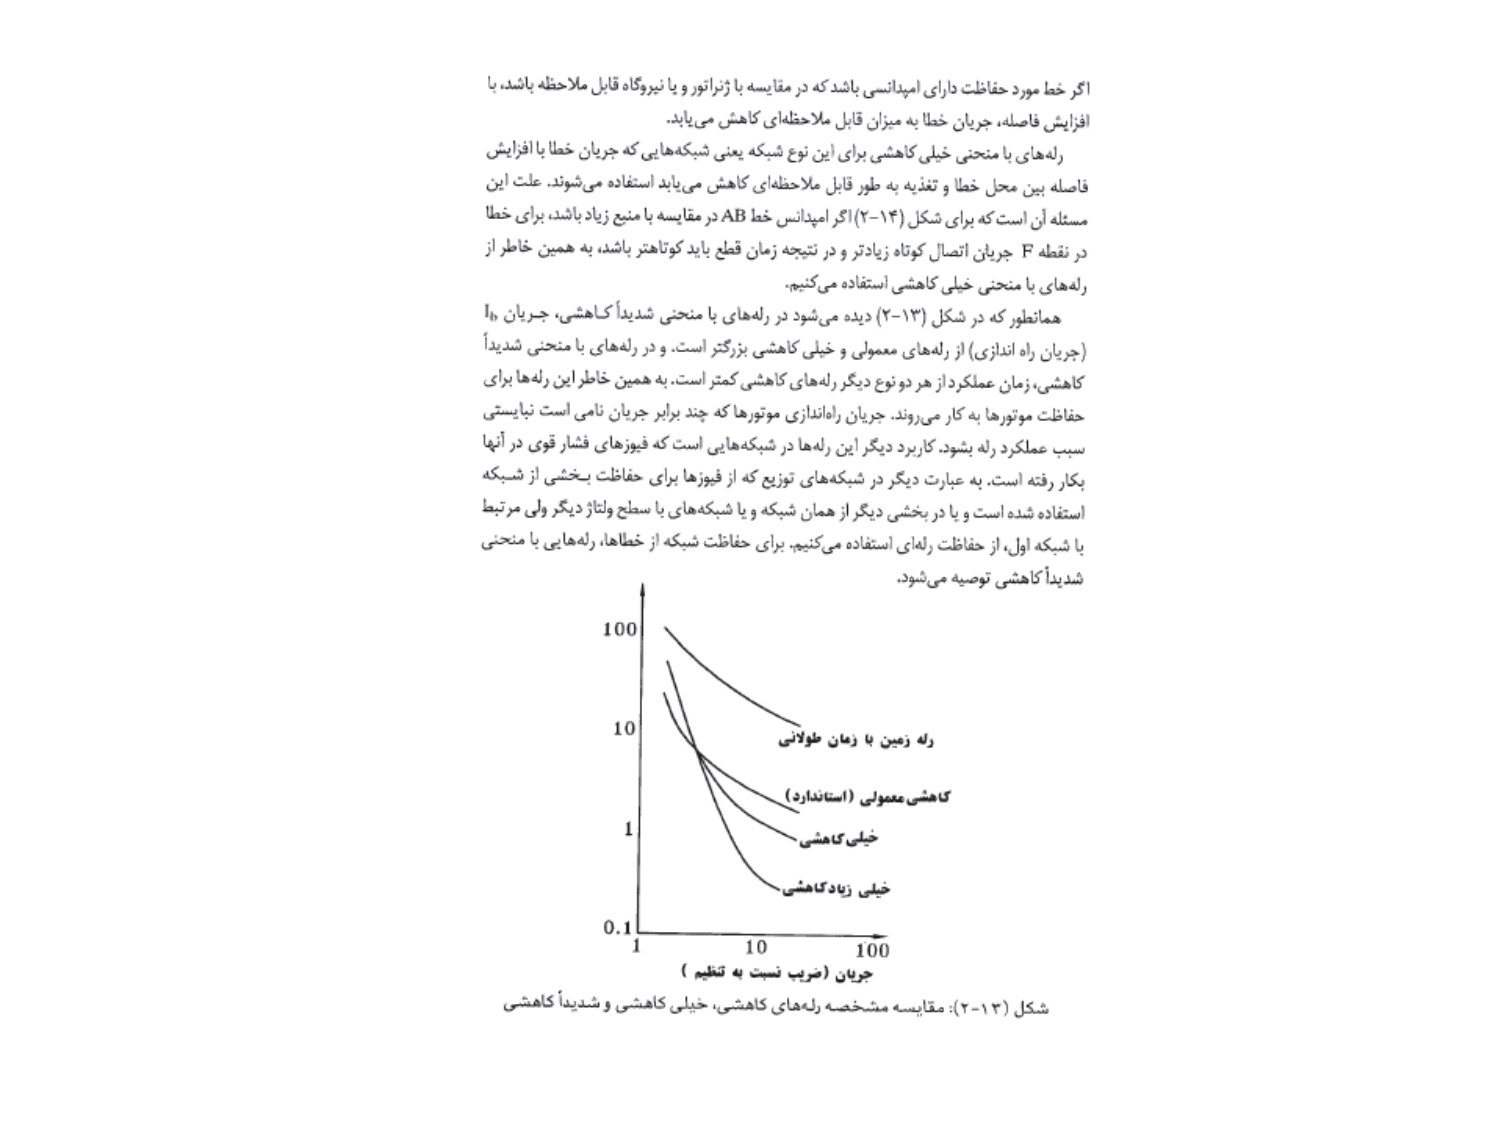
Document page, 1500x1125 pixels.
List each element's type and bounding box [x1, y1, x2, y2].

picture [401, 61, 1099, 1064]
